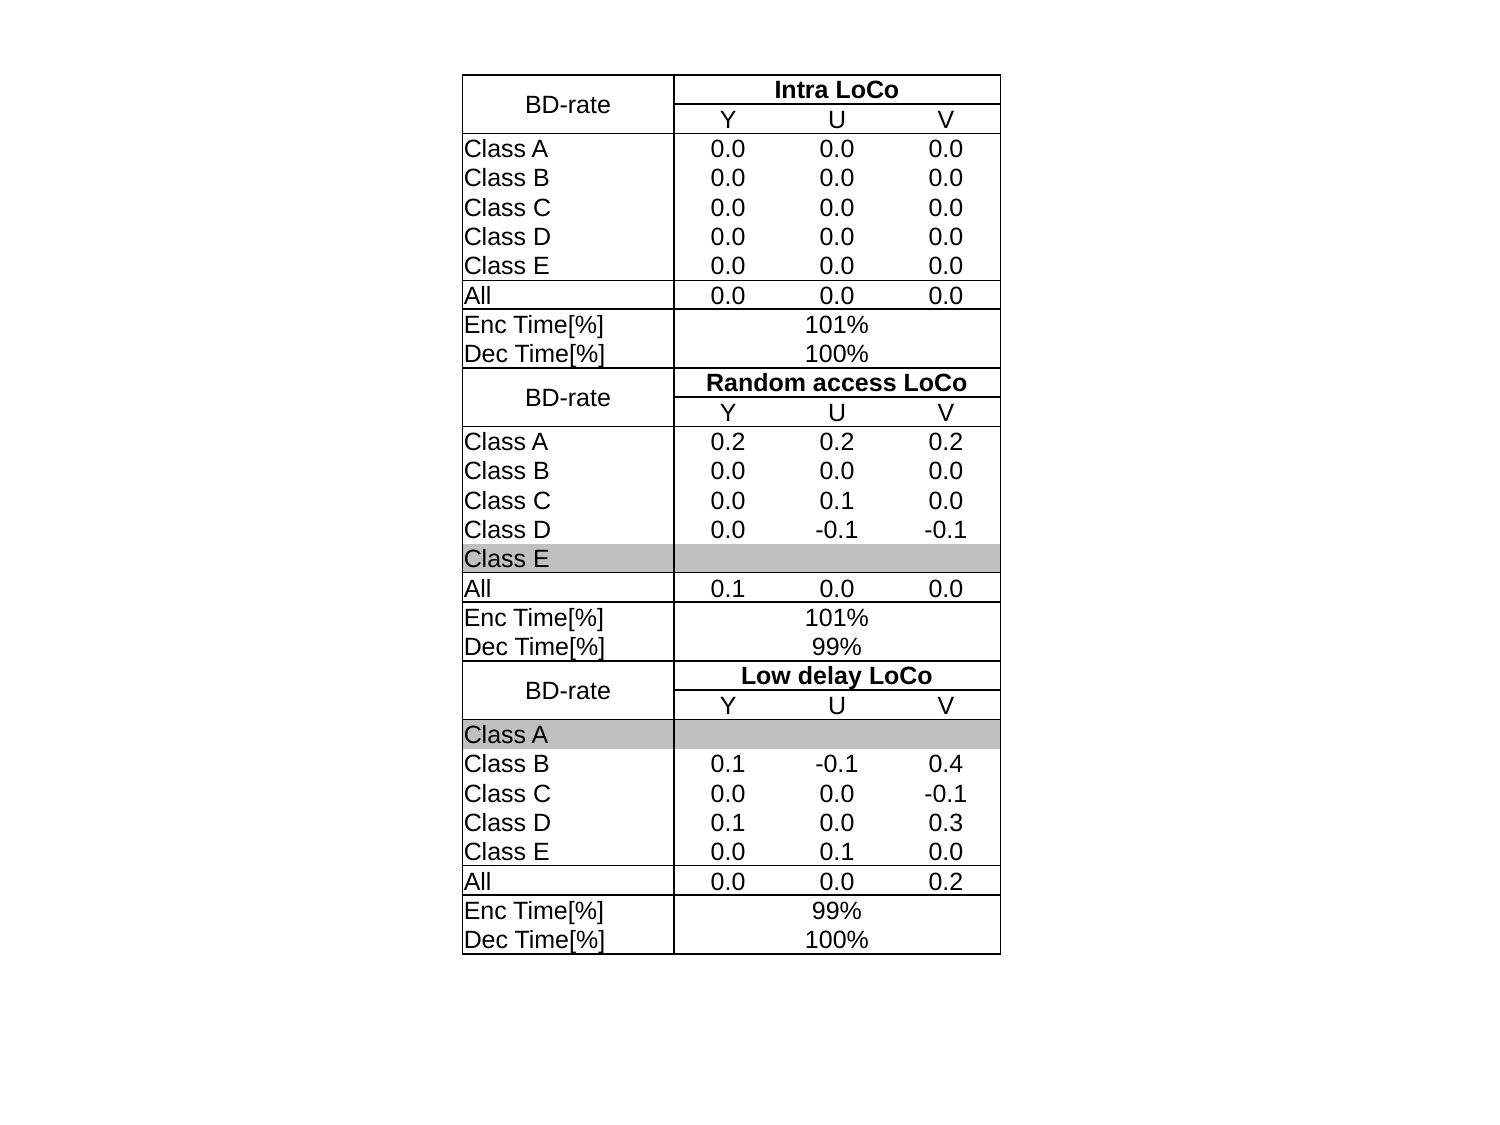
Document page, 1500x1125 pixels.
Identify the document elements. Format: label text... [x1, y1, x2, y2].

table_cell 0.0 [675, 778, 783, 807]
table_cell U [783, 691, 892, 719]
table_cell 0.2 [783, 427, 892, 456]
table_cell 99% [675, 896, 1000, 924]
table_header Intra LoCo [675, 76, 1000, 103]
table_cell V [892, 691, 1000, 719]
table_cell [783, 544, 892, 572]
table_cell Enc Time[%] [463, 310, 673, 339]
table_cell Dec Time[%] [463, 924, 673, 953]
table_cell 0.0 [675, 485, 783, 514]
table_cell 0.0 [892, 192, 1000, 221]
table_cell BD-rate [463, 662, 673, 719]
table_cell 0.1 [783, 837, 892, 865]
table_cell 0.0 [675, 251, 783, 280]
table_cell 0.3 [892, 807, 1000, 837]
table_cell 0.0 [783, 866, 892, 894]
table_cell BD-rate [463, 369, 673, 426]
table_cell 0.0 [783, 163, 892, 192]
table_cell Y [675, 105, 783, 133]
table_cell [783, 720, 892, 749]
table_cell 0.0 [783, 778, 892, 807]
table_cell 0.0 [675, 134, 783, 163]
table_cell 100% [675, 924, 1000, 953]
table_cell 0.0 [675, 514, 783, 544]
table_cell All [463, 866, 673, 894]
table_cell 0.0 [892, 456, 1000, 485]
table_cell Class B [463, 456, 673, 485]
table_cell Class E [463, 251, 673, 280]
table_cell 0.0 [892, 221, 1000, 251]
table_cell -0.1 [892, 778, 1000, 807]
table_cell Y [675, 691, 783, 719]
table_cell 0.0 [783, 281, 892, 308]
table_cell Dec Time[%] [463, 632, 673, 660]
table_cell -0.1 [892, 514, 1000, 544]
table_cell U [783, 105, 892, 133]
table_cell 0.0 [783, 251, 892, 280]
table_cell -0.1 [783, 514, 892, 544]
table_cell Class A [463, 720, 673, 749]
table_cell Class A [463, 134, 673, 163]
table_cell -0.1 [783, 749, 892, 778]
table_cell 0.1 [783, 485, 892, 514]
table_cell Class E [463, 544, 673, 572]
table_cell V [892, 398, 1000, 426]
table_cell Class D [463, 807, 673, 837]
table_cell 100% [675, 339, 1000, 367]
table_cell 0.0 [892, 251, 1000, 280]
table_cell Random access LoCo [675, 369, 1000, 396]
table_cell 0.0 [783, 192, 892, 221]
table_cell 0.0 [892, 163, 1000, 192]
table_cell 0.0 [783, 221, 892, 251]
table_cell 0.0 [675, 281, 783, 308]
table_cell All [463, 281, 673, 308]
table_cell 0.0 [892, 573, 1000, 601]
table_header BD-rate [463, 76, 673, 133]
table_cell Enc Time[%] [463, 896, 673, 924]
table_cell Dec Time[%] [463, 339, 673, 367]
table_cell 0.0 [783, 807, 892, 837]
table_cell Class B [463, 163, 673, 192]
table_cell 0.2 [675, 427, 783, 456]
table_cell 101% [675, 310, 1000, 339]
table_cell 0.0 [675, 221, 783, 251]
table_cell All [463, 573, 673, 601]
table_cell Enc Time[%] [463, 603, 673, 632]
table_cell 0.0 [892, 281, 1000, 308]
table_cell Low delay LoCo [675, 662, 1000, 689]
table_cell 0.0 [783, 573, 892, 601]
table_cell 0.0 [892, 837, 1000, 865]
table_cell 0.4 [892, 749, 1000, 778]
table_cell Class B [463, 749, 673, 778]
table_cell Y [675, 398, 783, 426]
table_cell 0.2 [892, 866, 1000, 894]
table_cell [675, 544, 783, 572]
table_cell Class A [463, 427, 673, 456]
table_cell Class C [463, 192, 673, 221]
table_cell U [783, 398, 892, 426]
table_cell [675, 720, 783, 749]
table_cell Class C [463, 778, 673, 807]
table_cell 0.1 [675, 573, 783, 601]
table_cell V [892, 105, 1000, 133]
table_cell 101% [675, 603, 1000, 632]
table_cell 0.2 [892, 427, 1000, 456]
table_cell 99% [675, 632, 1000, 660]
table_cell 0.0 [675, 163, 783, 192]
table_cell 0.0 [783, 134, 892, 163]
table_cell Class C [463, 485, 673, 514]
table_cell 0.0 [675, 837, 783, 865]
table_cell [892, 720, 1000, 749]
table_cell [892, 544, 1000, 572]
table_cell 0.0 [675, 456, 783, 485]
table_cell 0.0 [892, 134, 1000, 163]
table_cell 0.0 [675, 866, 783, 894]
table_cell 0.0 [892, 485, 1000, 514]
table_cell Class E [463, 837, 673, 865]
table_cell Class D [463, 221, 673, 251]
table_cell 0.1 [675, 749, 783, 778]
table_cell 0.0 [675, 192, 783, 221]
table_cell 0.0 [783, 456, 892, 485]
table_cell Class D [463, 514, 673, 544]
table_cell 0.1 [675, 807, 783, 837]
